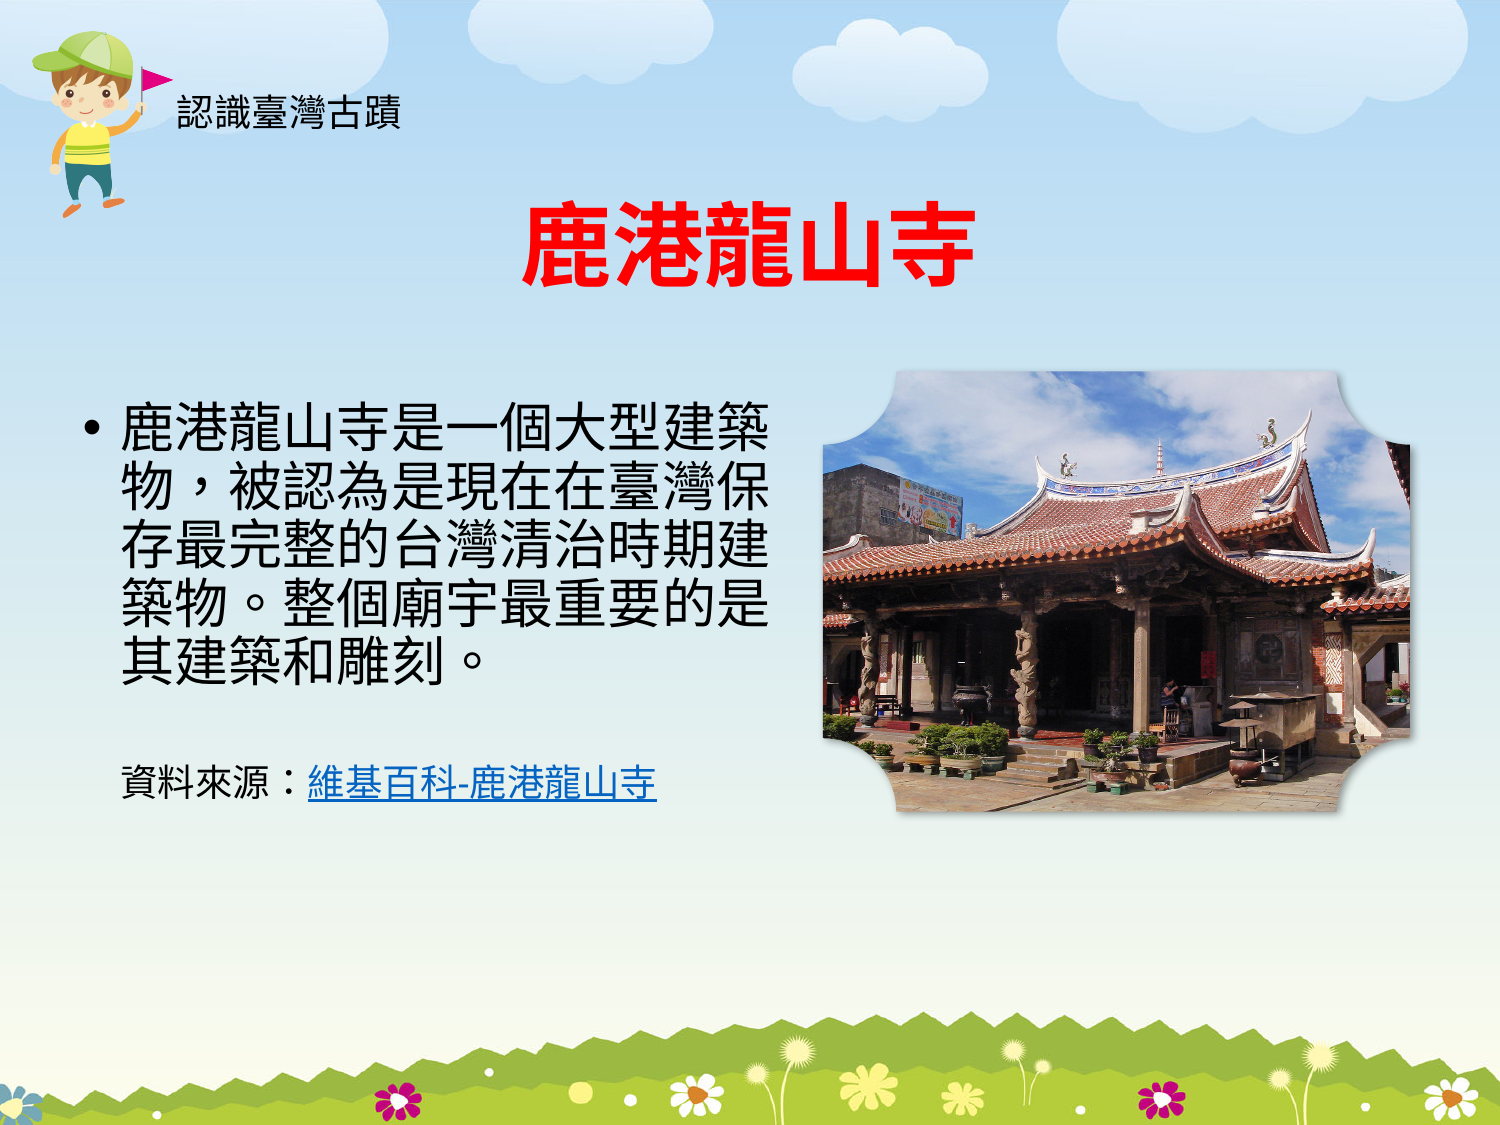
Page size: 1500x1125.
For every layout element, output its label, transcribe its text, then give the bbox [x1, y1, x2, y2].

text_box 資料來源：維基百科-鹿港龍山寺 [105, 751, 734, 821]
picture [0, 0, 1500, 1125]
list 鹿港龍山寺是一個大型建築物，被認為是現在在臺灣保存最完整的台灣清治時期建築物。整個廟宇最重要的是其建築和雕刻。 [67, 393, 830, 924]
title 鹿港龍山寺 [103, 141, 1397, 359]
